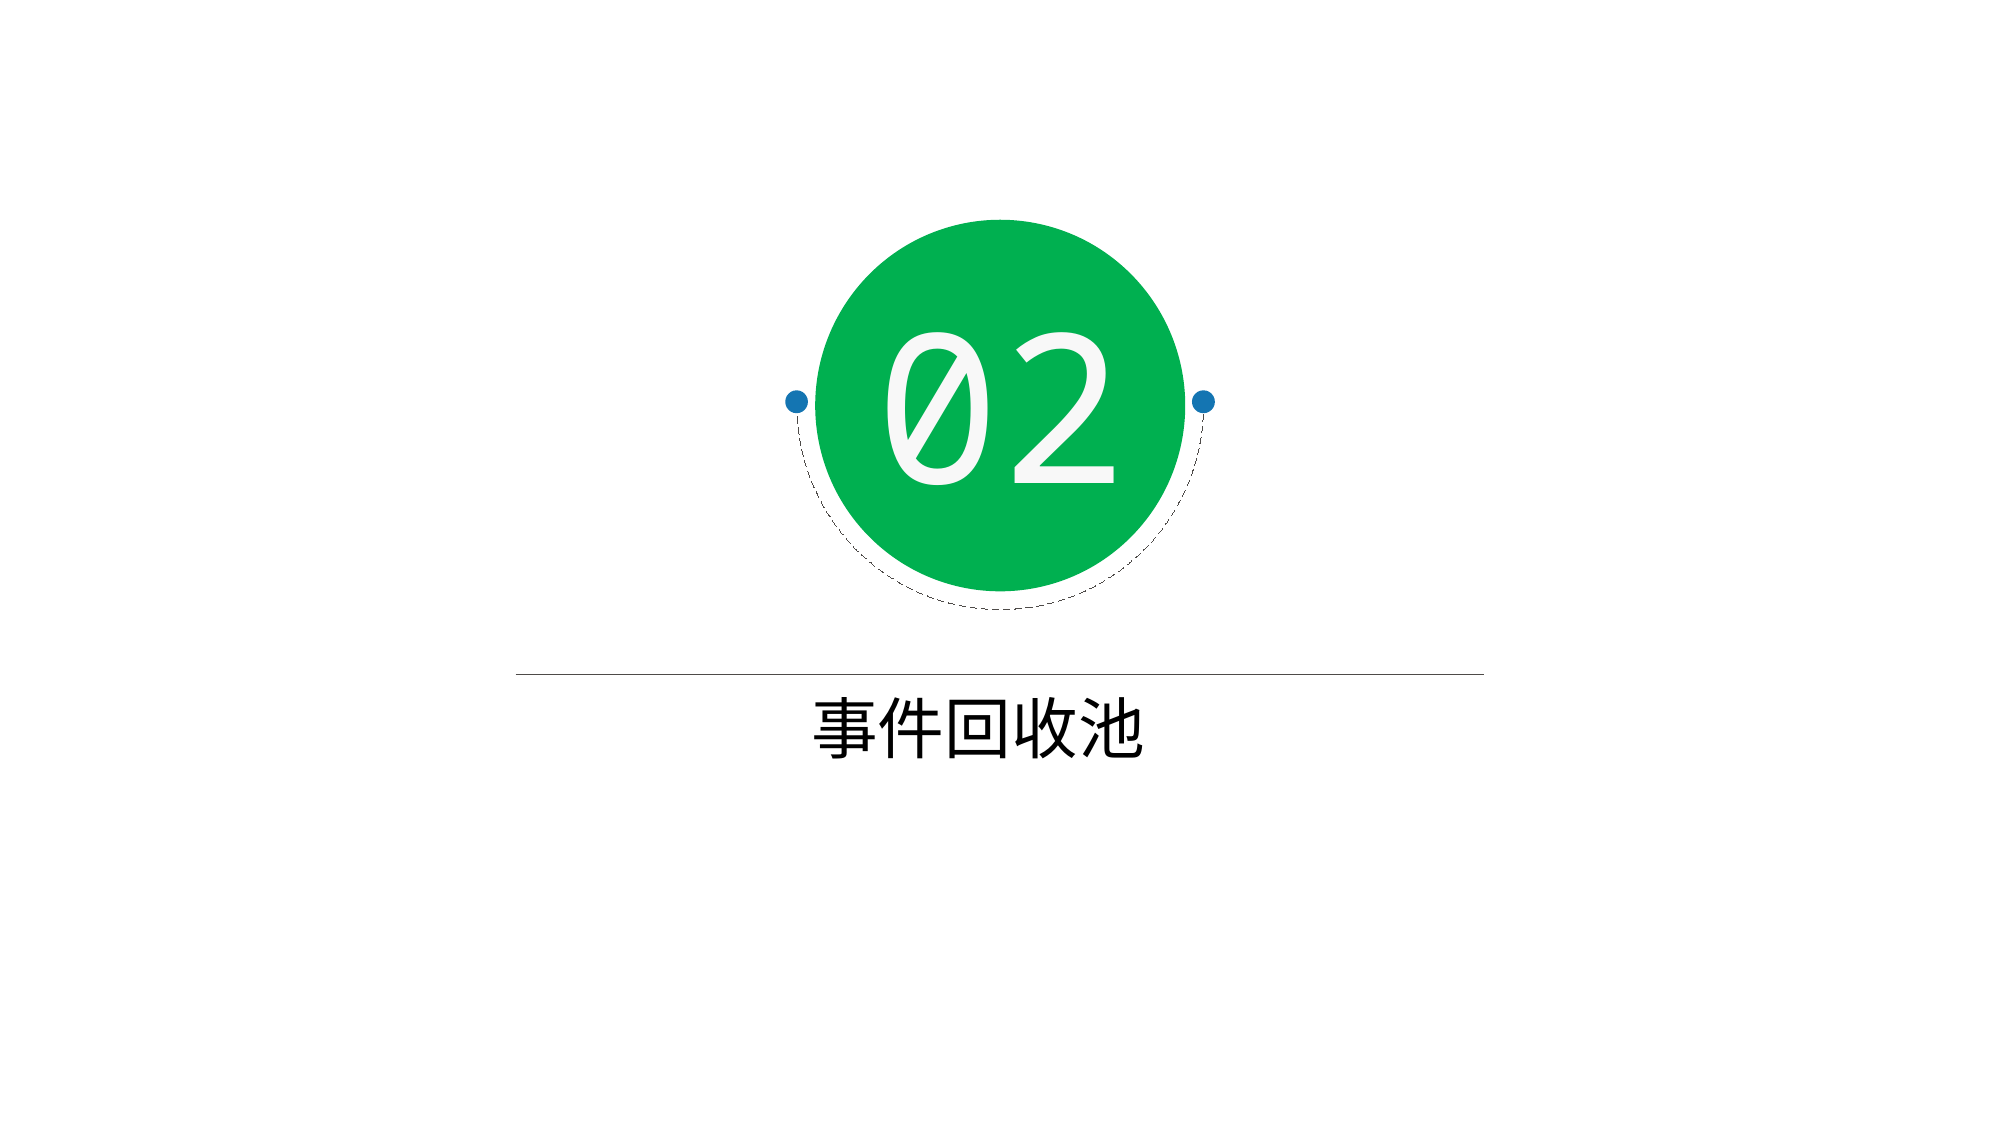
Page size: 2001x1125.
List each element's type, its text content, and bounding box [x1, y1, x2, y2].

text_box [1140, 283, 1186, 404]
text_box 02 [860, 267, 1140, 533]
text_box [876, 219, 1124, 267]
text_box [797, 403, 1204, 610]
text_box 事件回收池 [184, 679, 1772, 775]
text_box [815, 284, 860, 405]
text_box [1191, 390, 1215, 414]
text_box [785, 390, 808, 414]
